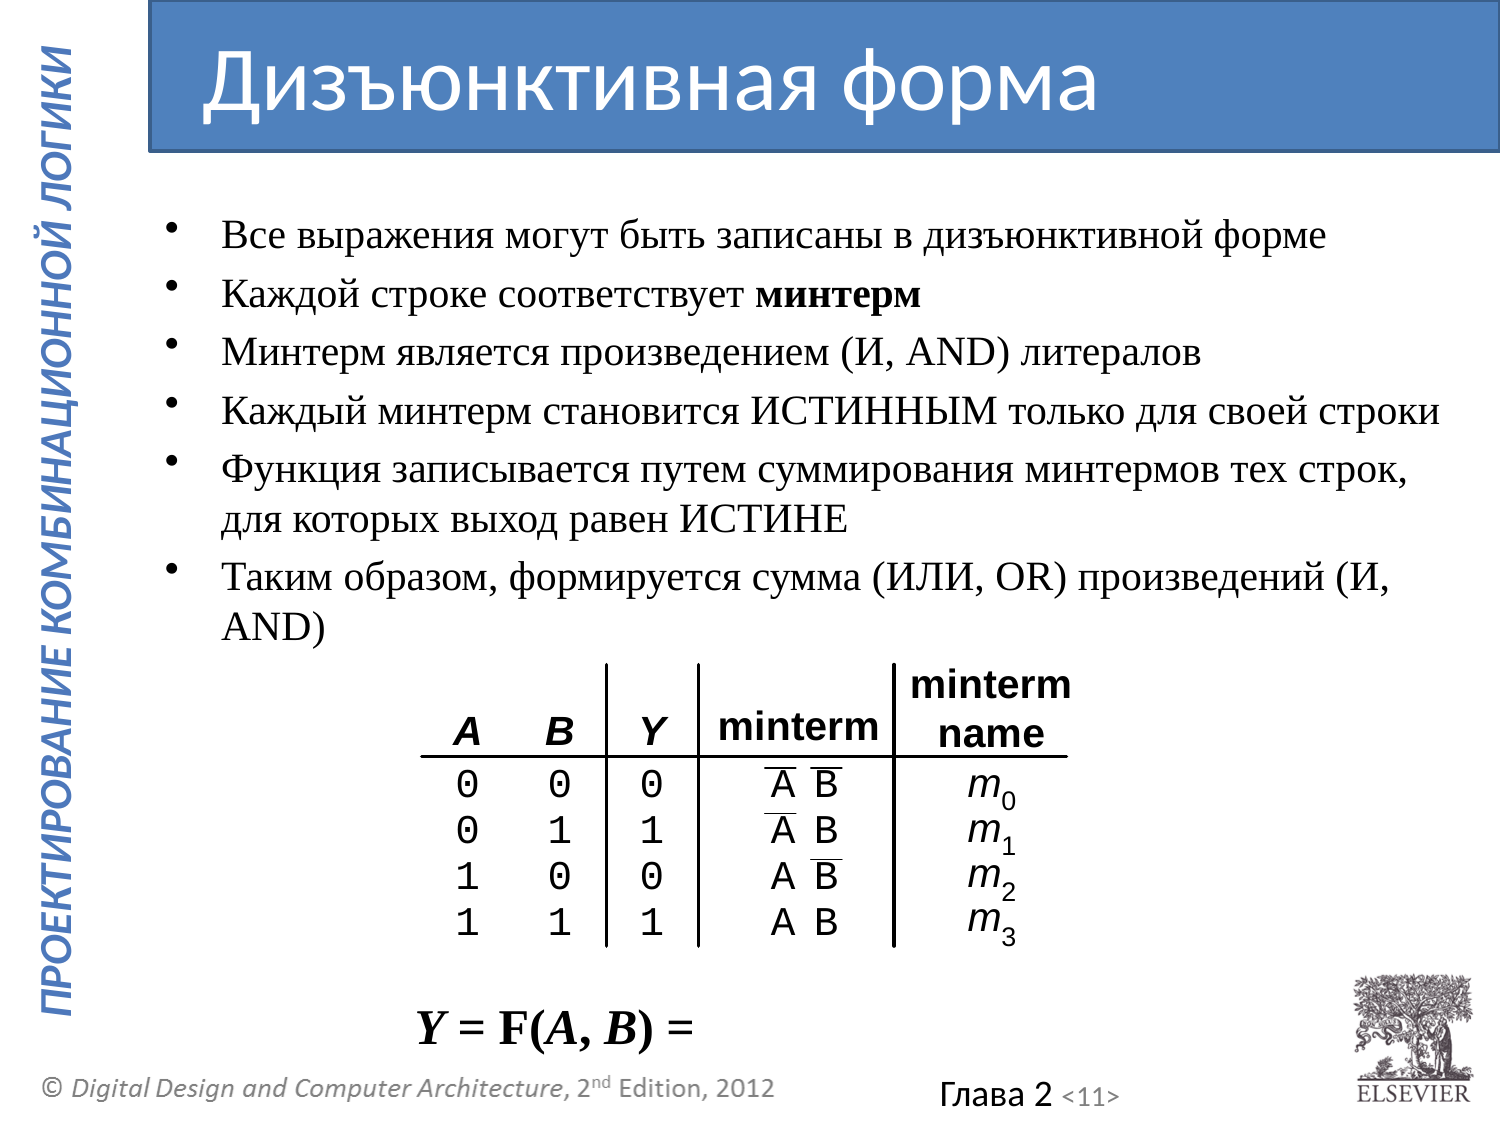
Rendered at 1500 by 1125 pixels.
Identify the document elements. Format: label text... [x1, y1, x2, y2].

text_box Дизъюнктивная форма [187, 11, 1488, 136]
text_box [412, 649, 1124, 976]
picture [0, 0, 1500, 1125]
text_box Y = F(A, B) = [399, 1013, 1300, 1063]
text_box Все выражения могут быть записаны в дизъюнктивной форме Каждой строке соответствует минтерм Минтерм является произведением (И, AND) литералов Каждый минтерм становится ИСТИННЫМ только для своей строки Функция записывается путем суммирования минтермов тех строк, для которых выход равен ИСТИНЕ Таким образом, формируется сумма (ИЛИ, OR) произведений (И, AND) [149, 199, 1488, 1013]
